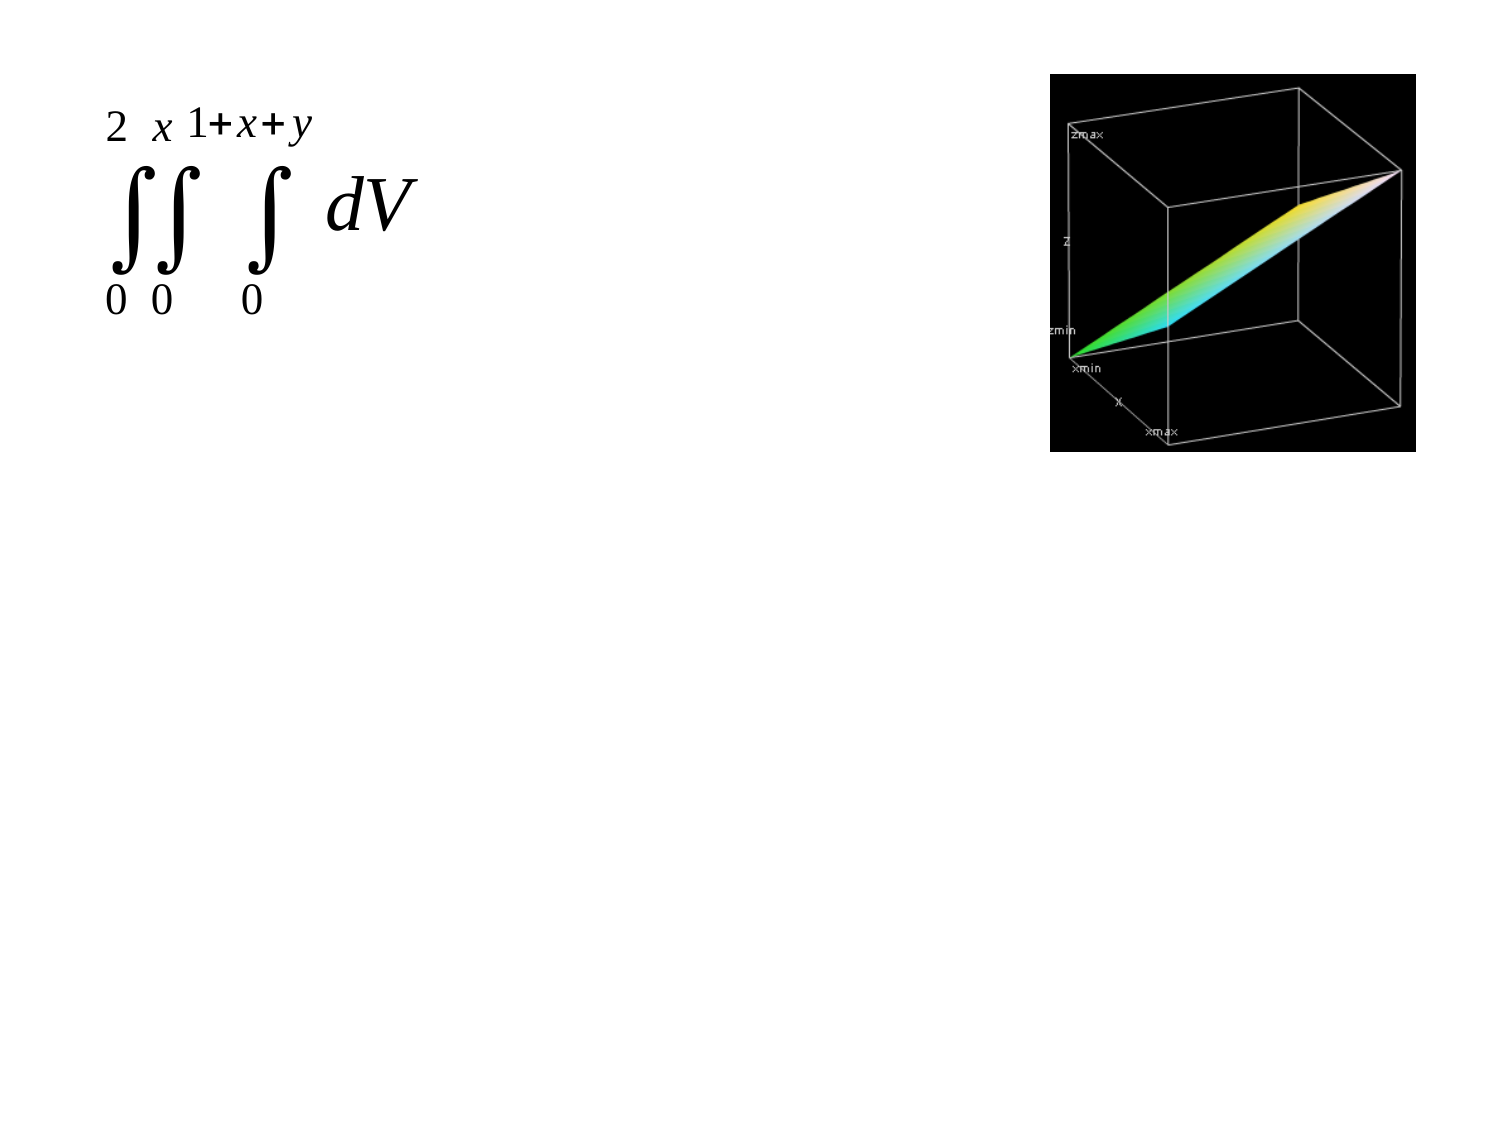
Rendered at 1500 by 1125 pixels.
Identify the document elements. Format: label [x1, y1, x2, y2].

picture [1049, 74, 1416, 453]
text_box [87, 87, 438, 335]
